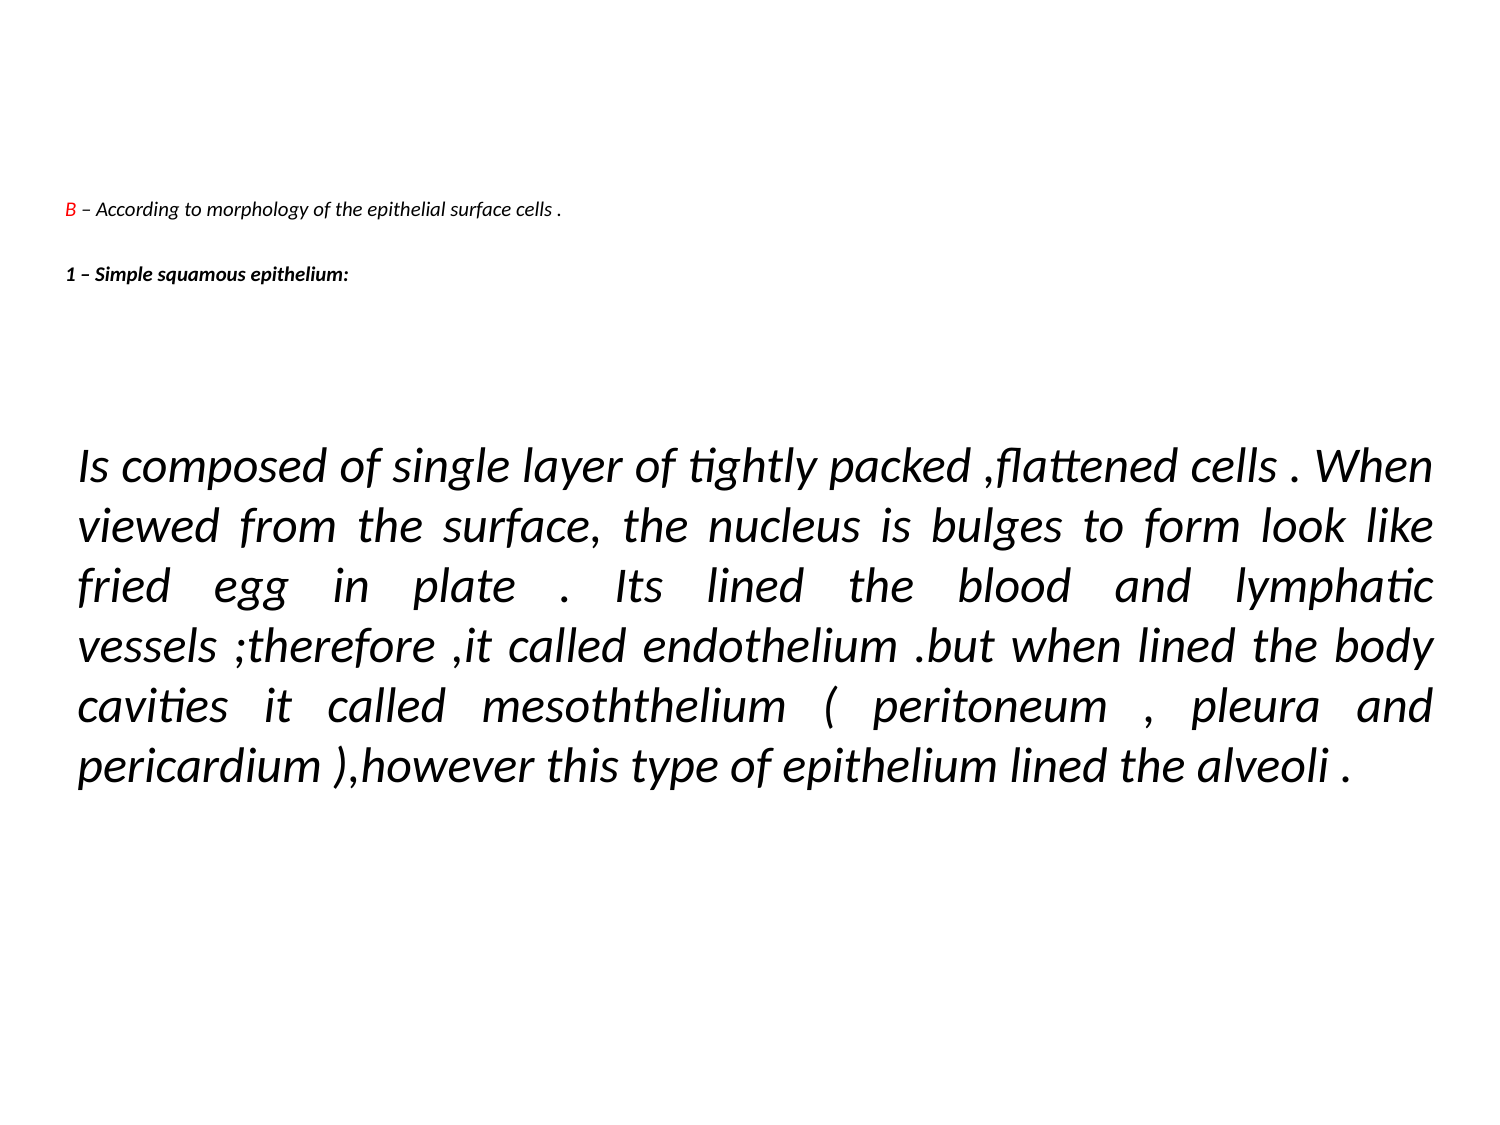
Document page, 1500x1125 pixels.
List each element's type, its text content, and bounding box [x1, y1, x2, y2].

subtitle Is composed of single layer of tightly packed ,flattened cells . When viewed from the surface, the nucleus is bulges to form look like fried egg in plate . Its lined the blood and lymphatic vessels ;therefore ,it called endothelium .but when lined the body cavities it called mesoththelium ( peritoneum , pleura and pericardium ),however this type of epithelium lined the alveoli . [62, 425, 1450, 1000]
title B – According to morphology of the epithelial surface cells . 1 – Simple squamous epithelium: [50, 187, 1475, 375]
